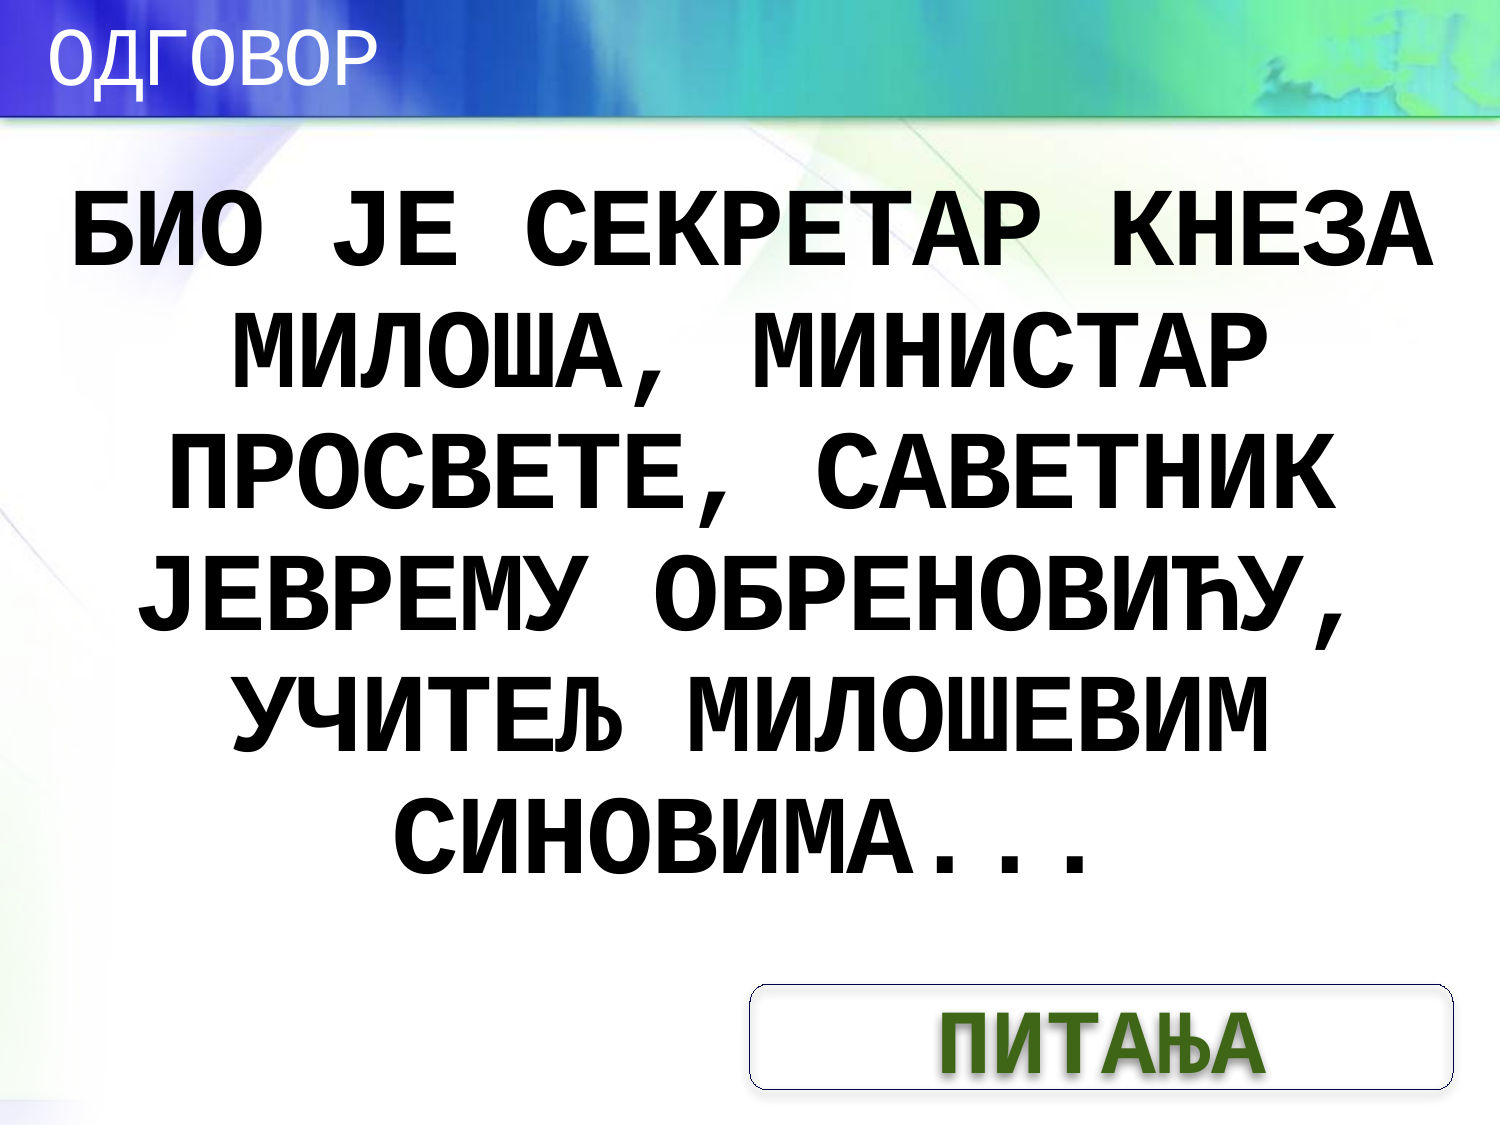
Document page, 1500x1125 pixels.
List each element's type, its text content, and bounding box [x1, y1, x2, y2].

text_box ПИТАЊА [749, 984, 1454, 1090]
text_box ОДГОВОР [46, 0, 774, 118]
picture [0, 0, 1500, 1125]
title БИО ЈЕ СЕКРЕТАР КНЕЗА МИЛОША, МИНИСТАР ПРОСВЕТЕ, САВЕТНИК ЈЕВРЕМУ ОБРЕНОВИЋУ, УЧИТЕЉ МИЛОШЕВИМ СИНОВИМА... [46, 152, 1454, 915]
